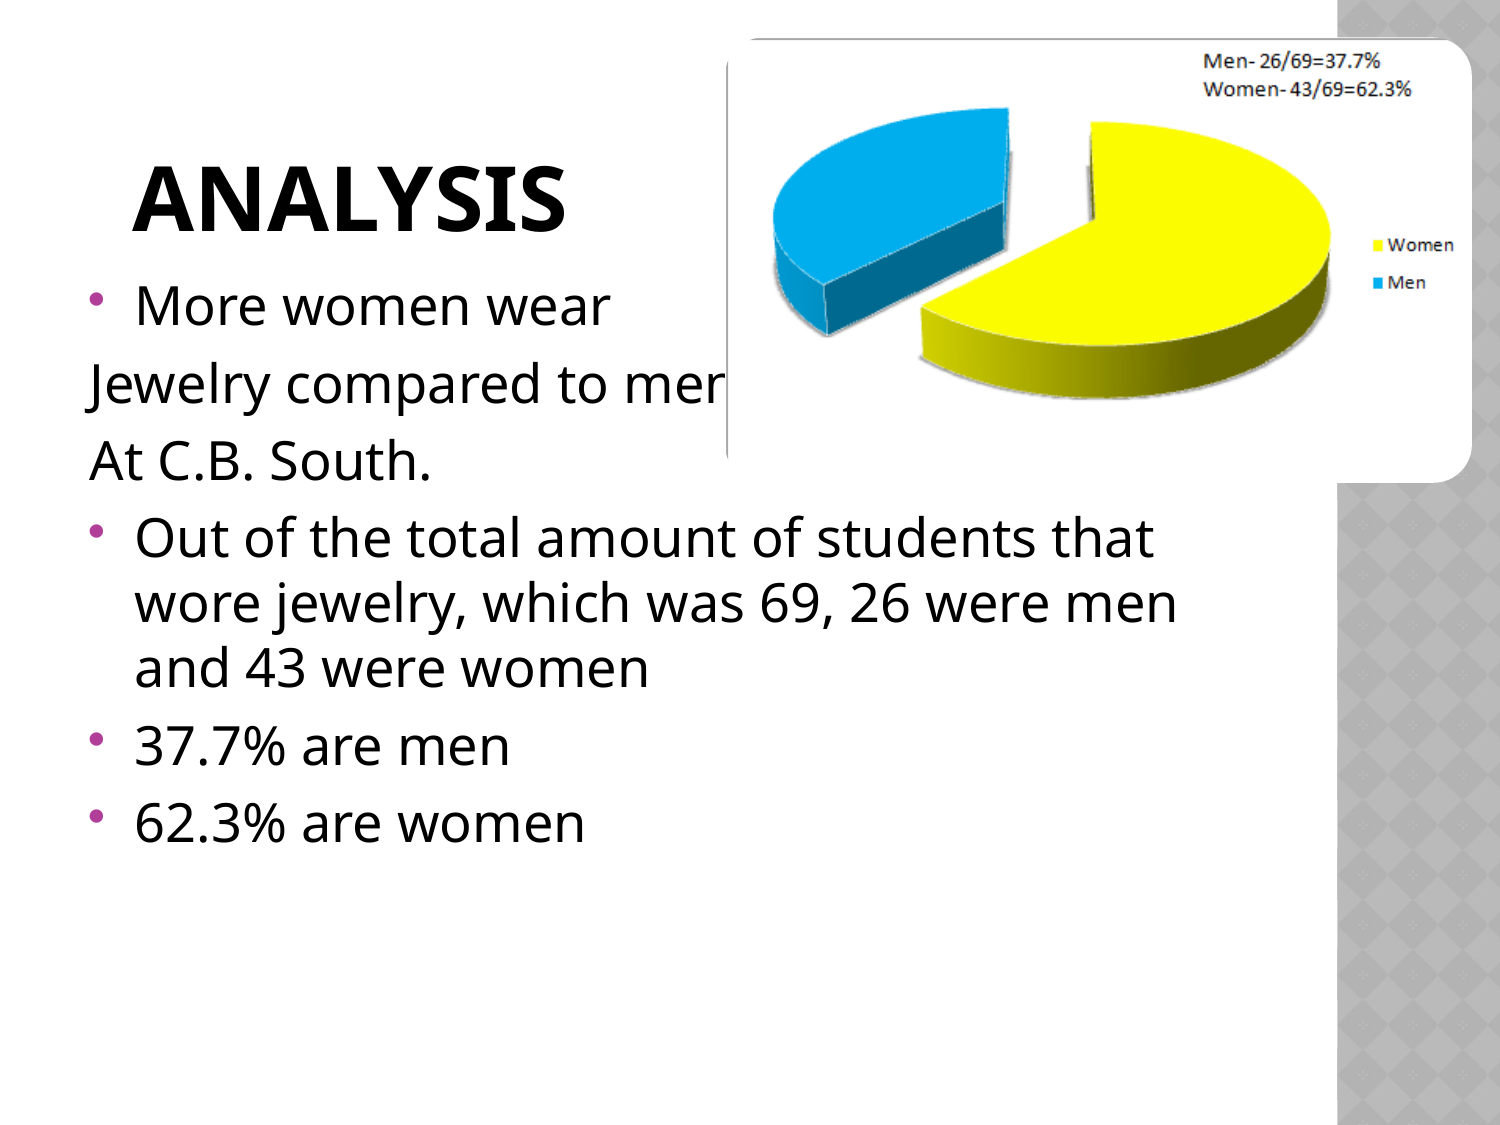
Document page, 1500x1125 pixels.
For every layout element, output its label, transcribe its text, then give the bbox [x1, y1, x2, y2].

title Analysis [125, 75, 613, 250]
picture [724, 37, 1473, 484]
list More women wear Jewelry compared to men At C.B. South. Out of the total amount of students that wore jewelry, which was 69, 26 were men and 43 were women 37.7% are men 62.3% are women [75, 264, 1263, 1059]
